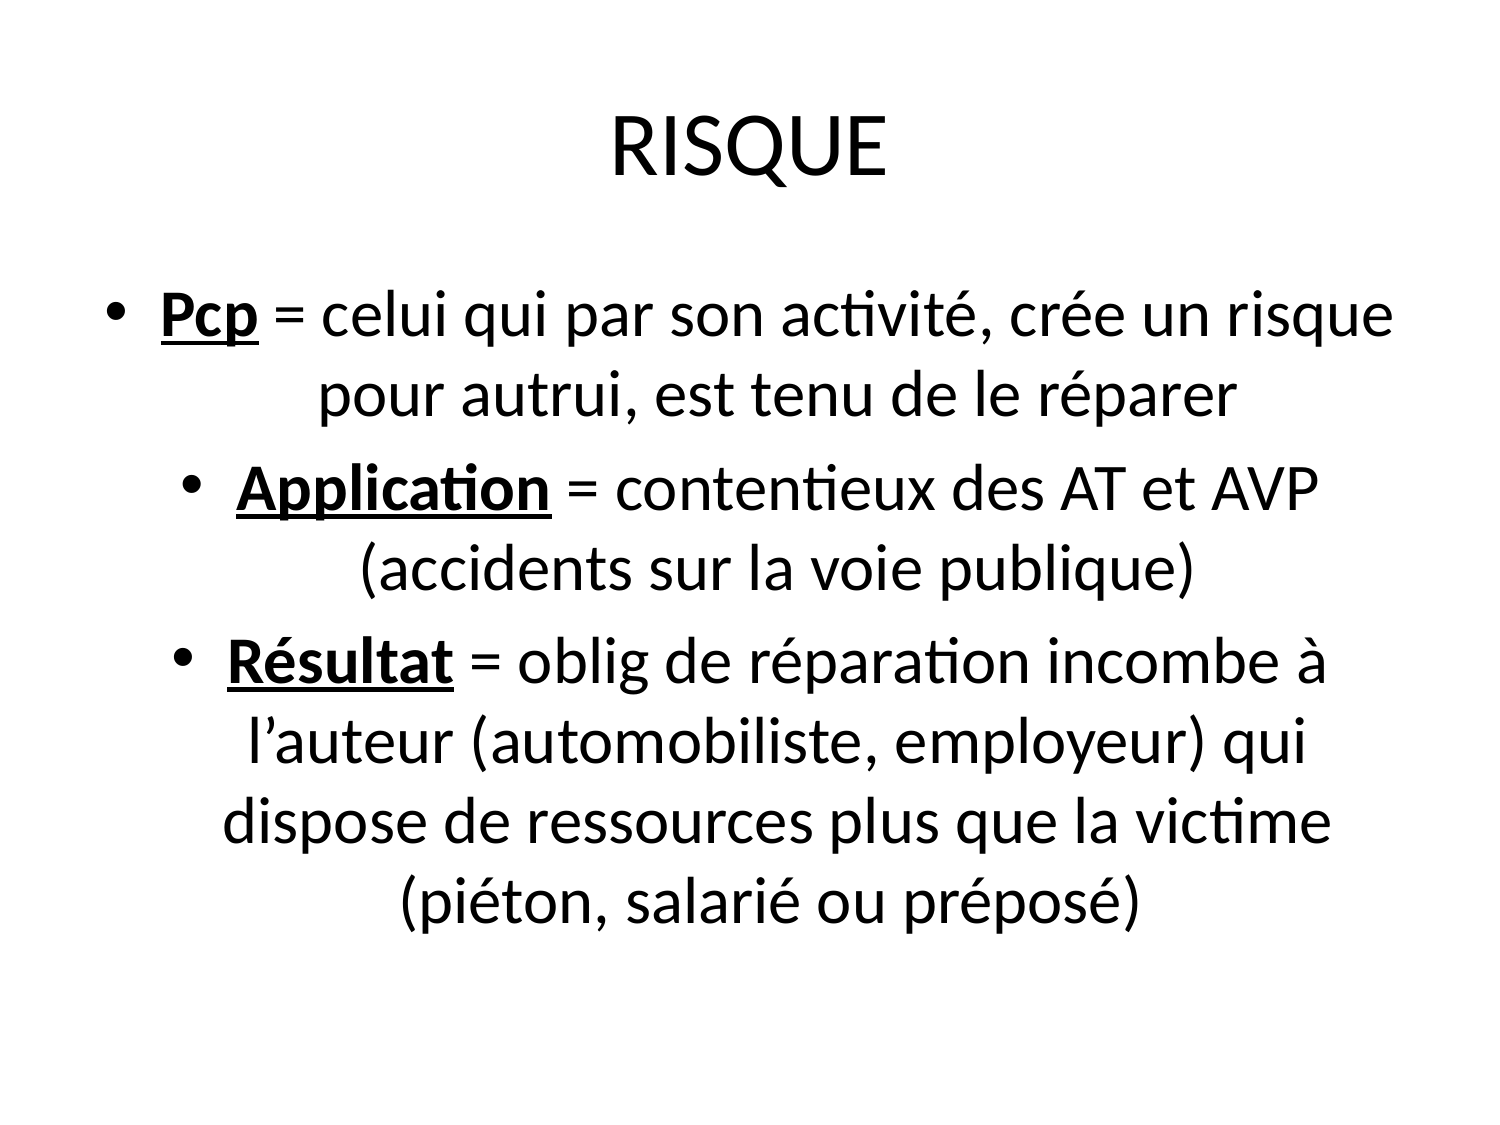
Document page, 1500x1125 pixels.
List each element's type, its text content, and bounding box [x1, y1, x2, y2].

list Pcp = celui qui par son activité, crée un risque pour autrui, est tenu de le réparer Application = contentieux des AT et AVP (accidents sur la voie publique) Résultat = oblig de réparation incombe à l’auteur (automobiliste, employeur) qui dispose de ressources plus que la victime (piéton, salarié ou préposé) [75, 262, 1425, 1005]
title RISQUE [75, 45, 1425, 233]
